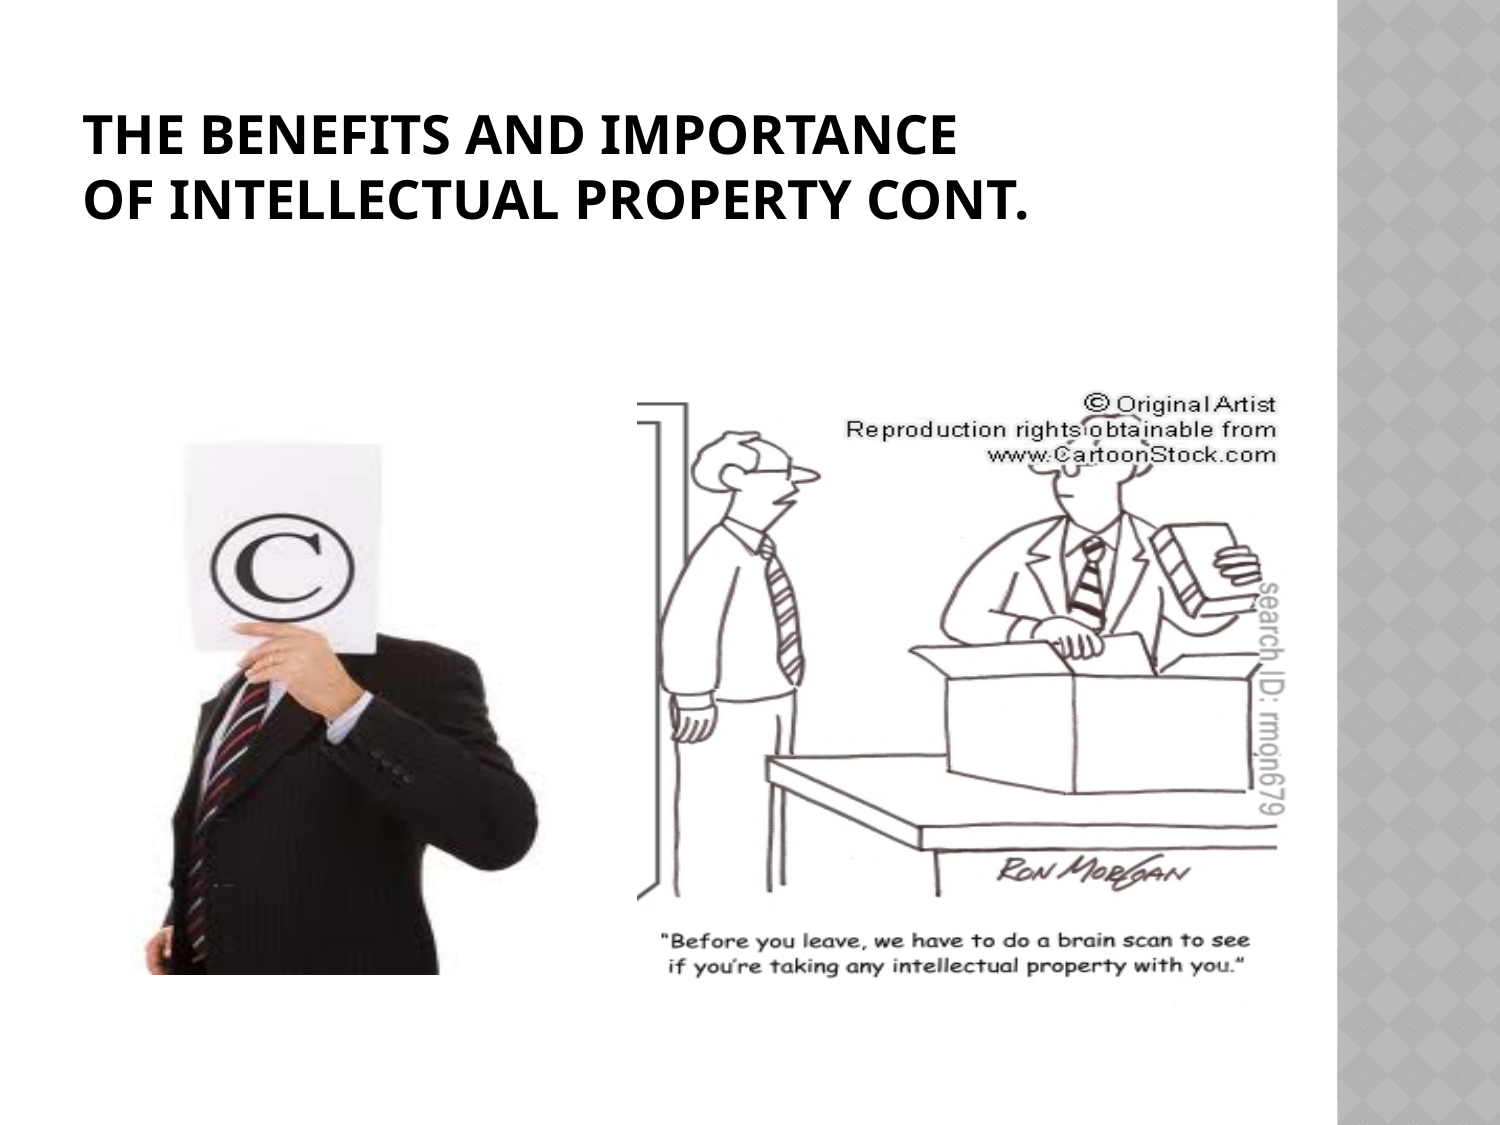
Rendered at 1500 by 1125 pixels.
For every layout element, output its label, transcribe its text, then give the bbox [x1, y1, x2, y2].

title The benefits and importance of intellectual property Cont. [75, 37, 1043, 230]
picture [87, 412, 588, 976]
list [637, 387, 1288, 1013]
